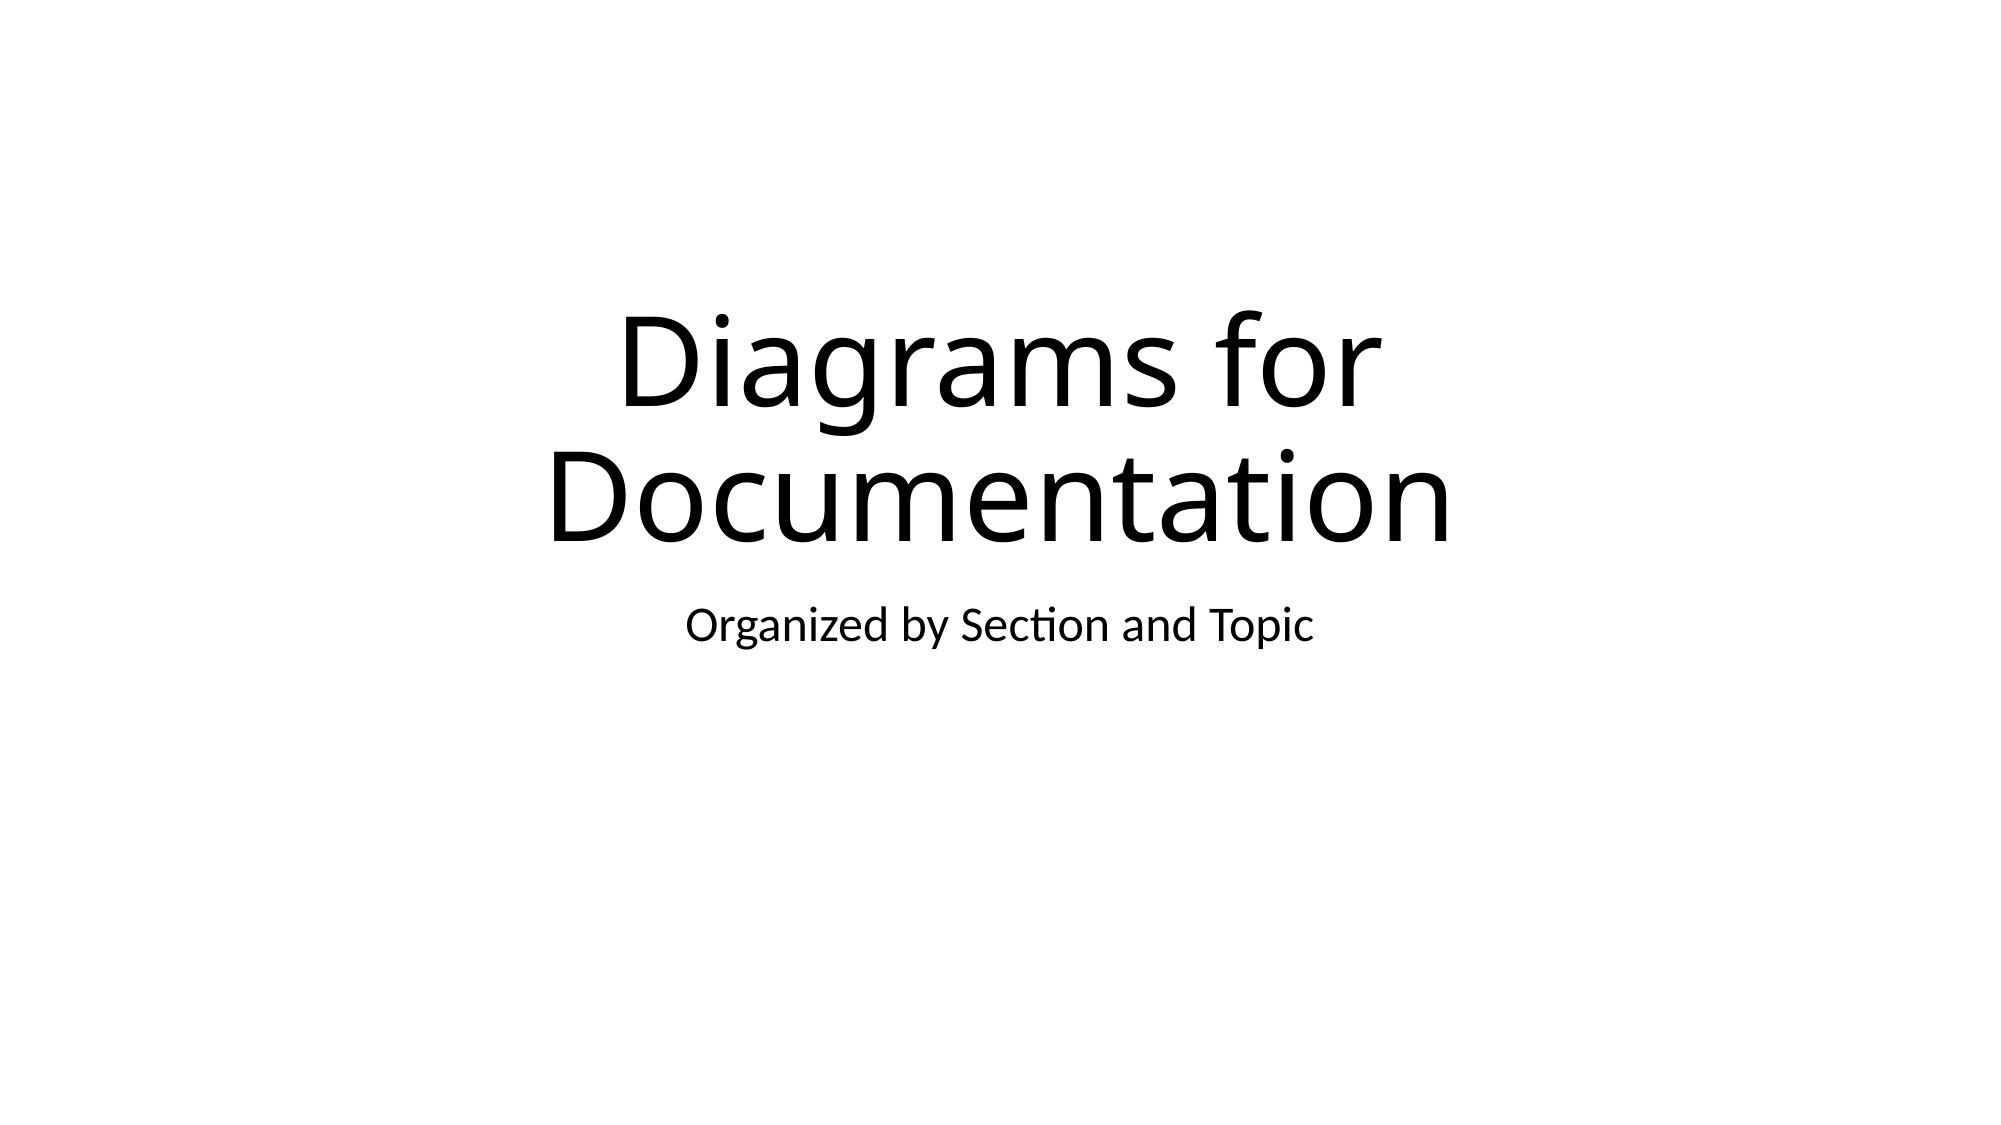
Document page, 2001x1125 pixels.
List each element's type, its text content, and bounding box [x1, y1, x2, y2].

title Diagrams for Documentation [249, 183, 1751, 577]
subtitle Organized by Section and Topic [249, 590, 1751, 863]
